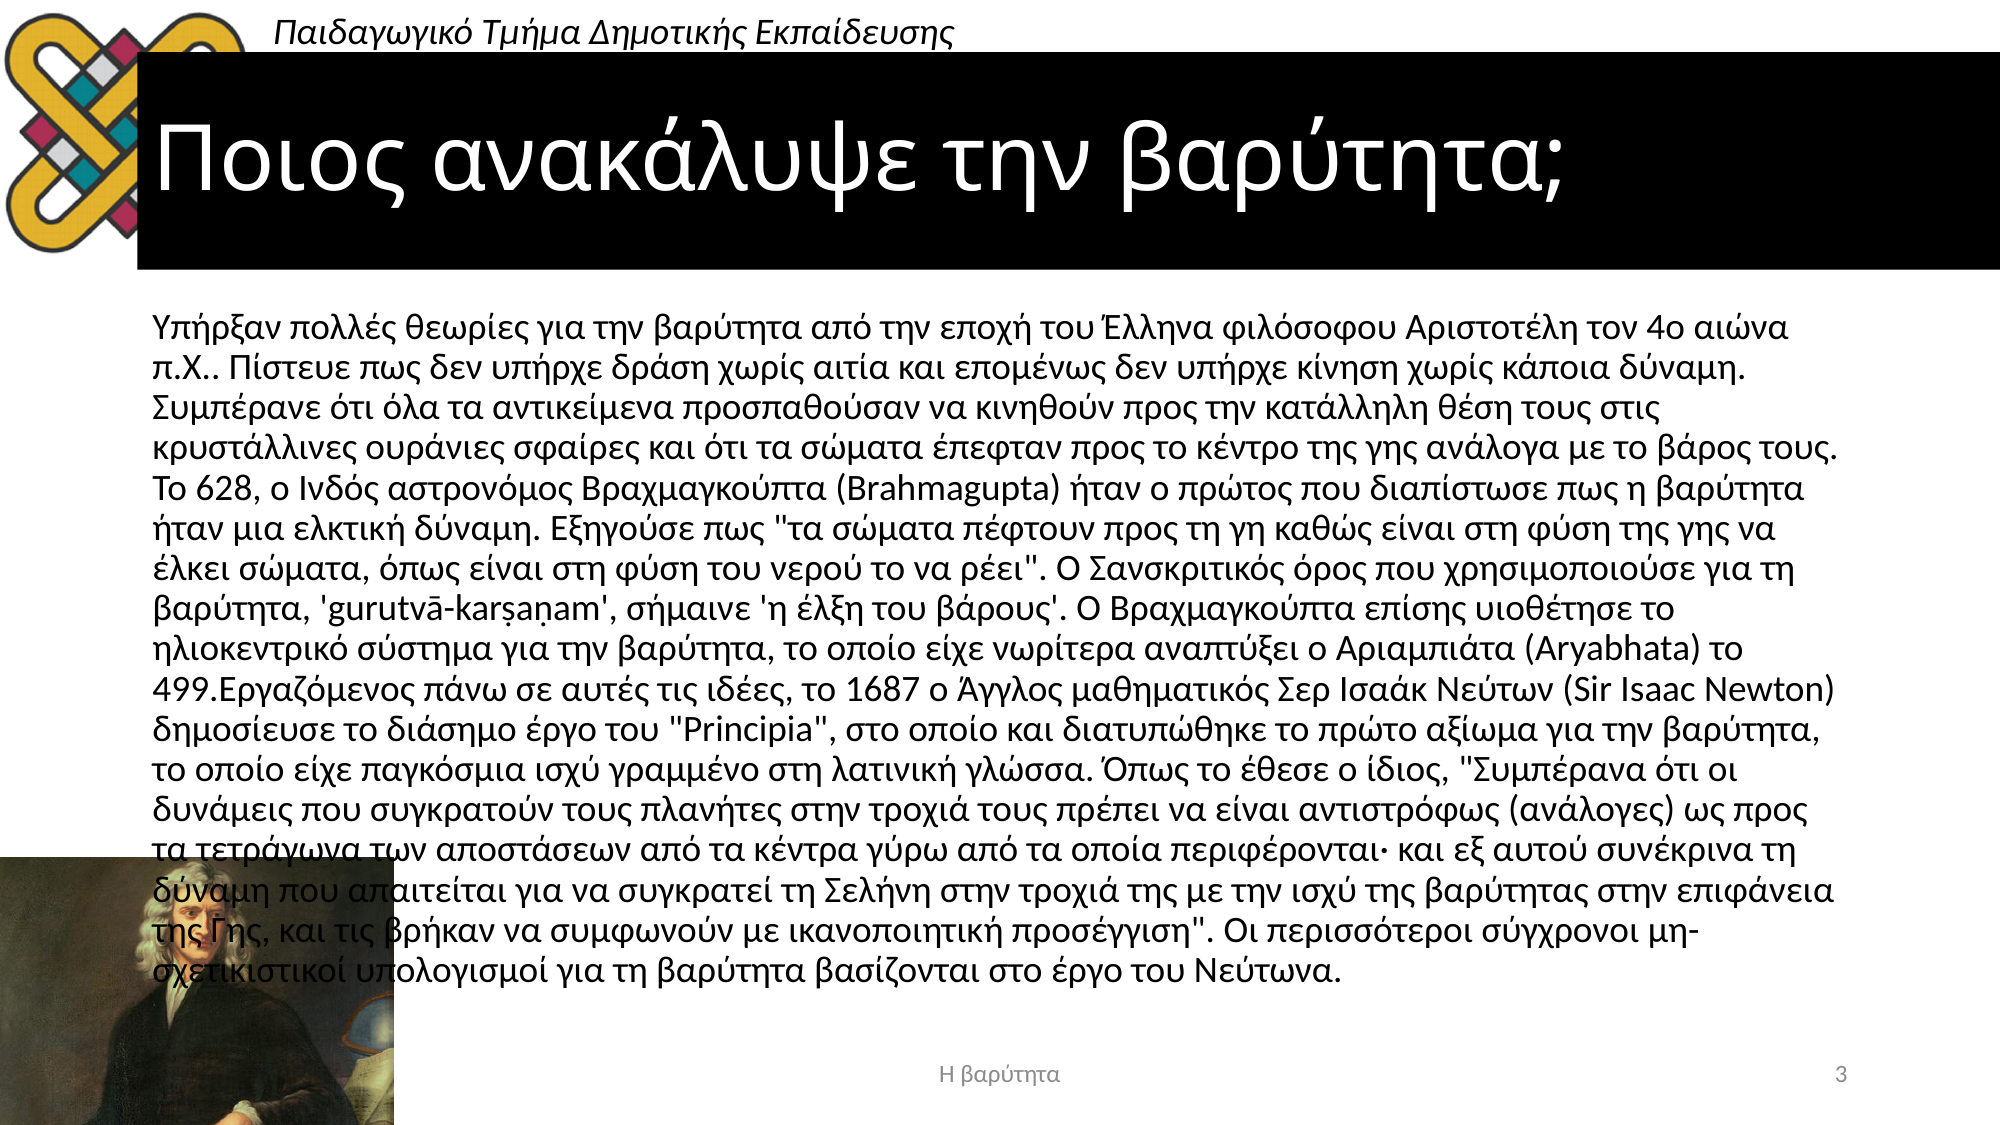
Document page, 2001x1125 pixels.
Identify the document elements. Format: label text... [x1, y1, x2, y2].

list Υπήρξαν πολλές θεωρίες για την βαρύτητα από την εποχή του Έλληνα φιλόσοφου Αριστοτέλη τον 4ο αιώνα π.Χ.. Πίστευε πως δεν υπήρχε δράση χωρίς αιτία και επομένως δεν υπήρχε κίνηση χωρίς κάποια δύναμη. Συμπέρανε ότι όλα τα αντικείμενα προσπαθούσαν να κινηθούν προς την κατάλληλη θέση τους στις κρυστάλλινες ουράνιες σφαίρες και ότι τα σώματα έπεφταν προς το κέντρο της γης ανάλογα με το βάρος τους. Το 628, ο Ινδός αστρονόμος Βραχμαγκούπτα (Brahmagupta) ήταν ο πρώτος που διαπίστωσε πως η βαρύτητα ήταν μια ελκτική δύναμη. Εξηγούσε πως "τα σώματα πέφτουν προς τη γη καθώς είναι στη φύση της γης να έλκει σώματα, όπως είναι στη φύση του νερού το να ρέει". Ο Σανσκριτικός όρος που χρησιμοποιούσε για τη βαρύτητα, 'gurutvā-karṣaṇam', σήμαινε 'η έλξη του βάρους'. Ο Βραχμαγκούπτα επίσης υιοθέτησε το ηλιοκεντρικό σύστημα για την βαρύτητα, το οποίο είχε νωρίτερα αναπτύξει ο Αριαμπιάτα (Aryabhata) το 499.Εργαζόμενος πάνω σε αυτές τις ιδέες, το 1687 ο Άγγλος μαθηματικός Σερ Ισαάκ Νεύτων (Sir Isaac Newton) δημοσίευσε το διάσημο έργο του "Principia", στο οποίο και διατυπώθηκε το πρώτο αξίωμα για την βαρύτητα, το οποίο είχε παγκόσμια ισχύ γραμμένο στη λατινική γλώσσα. Όπως το έθεσε ο ίδιος, "Συμπέρανα ότι οι δυνάμεις που συγκρατούν τους πλανήτες στην τροχιά τους πρέπει να είναι αντιστρόφως (ανάλογες) ως προς τα τετράγωνα των αποστάσεων από τα κέντρα γύρω από τα οποία περιφέρονται· και εξ αυτού συνέκρινα τη δύναμη που απαιτείται για να συγκρατεί τη Σελήνη στην τροχιά της με την ισχύ της βαρύτητας στην επιφάνεια της Γης, και τις βρήκαν να συμφωνούν με ικανοποιητική προσέγγιση". Οι περισσότεροι σύγχρονοι μη-σχετικιστικοί υπολογισμοί για τη βαρύτητα βασίζονται στο έργο του Νεύτωνα. [137, 299, 1863, 1014]
footer Η βαρύτητα [662, 1042, 1338, 1103]
title Ποιος ανακάλυψε την βαρύτητα; [137, 52, 2000, 270]
slide_number 3 [1412, 1042, 1863, 1103]
picture [0, 0, 255, 259]
picture [0, 857, 394, 1125]
